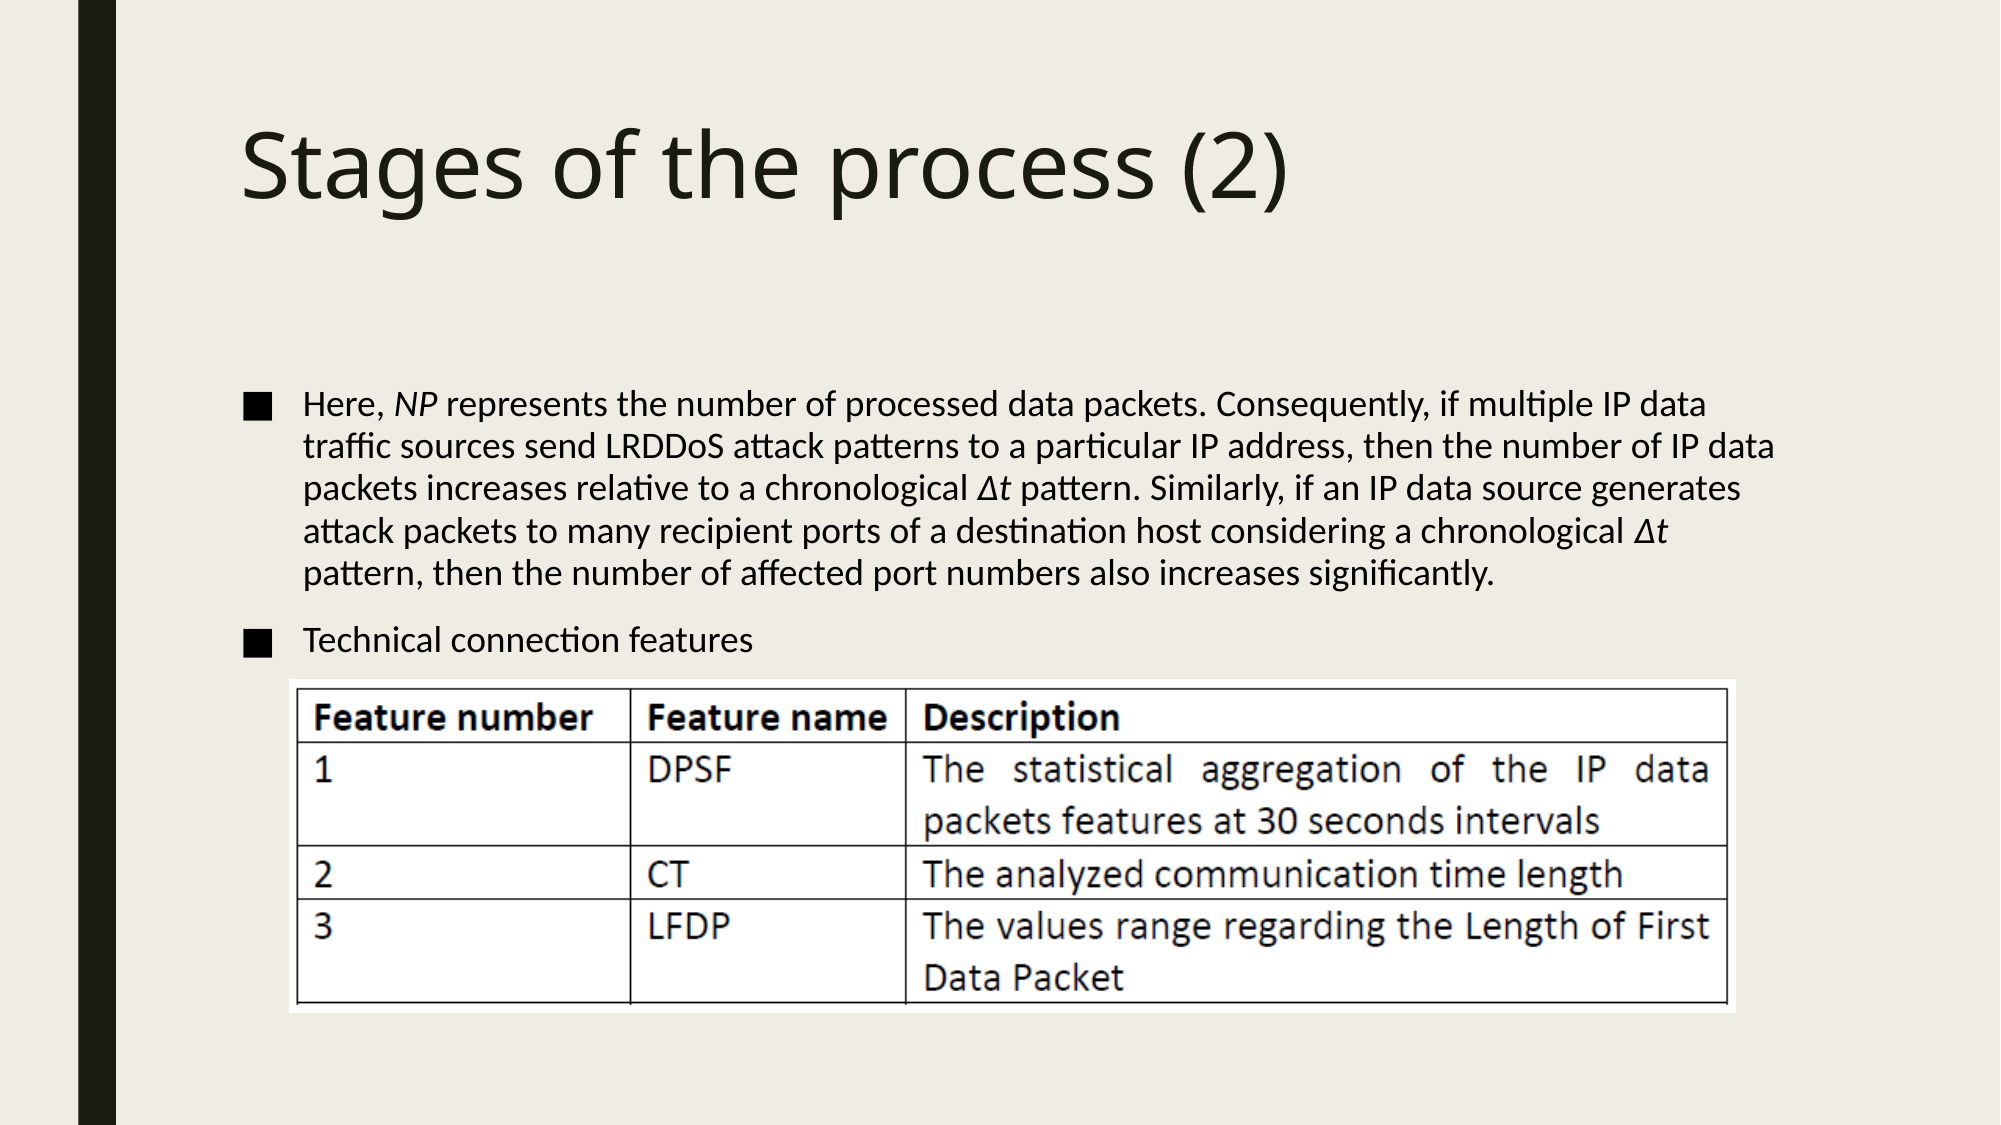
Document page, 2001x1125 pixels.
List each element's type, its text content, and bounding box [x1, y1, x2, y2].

picture [289, 679, 1736, 1013]
list Here, NP represents the number of processed data packets. Consequently, if multiple IP data traffic sources send LRDDoS attack patterns to a particular IP address, then the number of IP data packets increases relative to a chronological Δt pattern. Similarly, if an IP data source generates attack packets to many recipient ports of a destination host considering a chronological Δt pattern, then the number of affected port numbers also increases significantly. Technical connection features [225, 375, 1800, 963]
title Stages of the process (2) [225, 112, 1800, 357]
